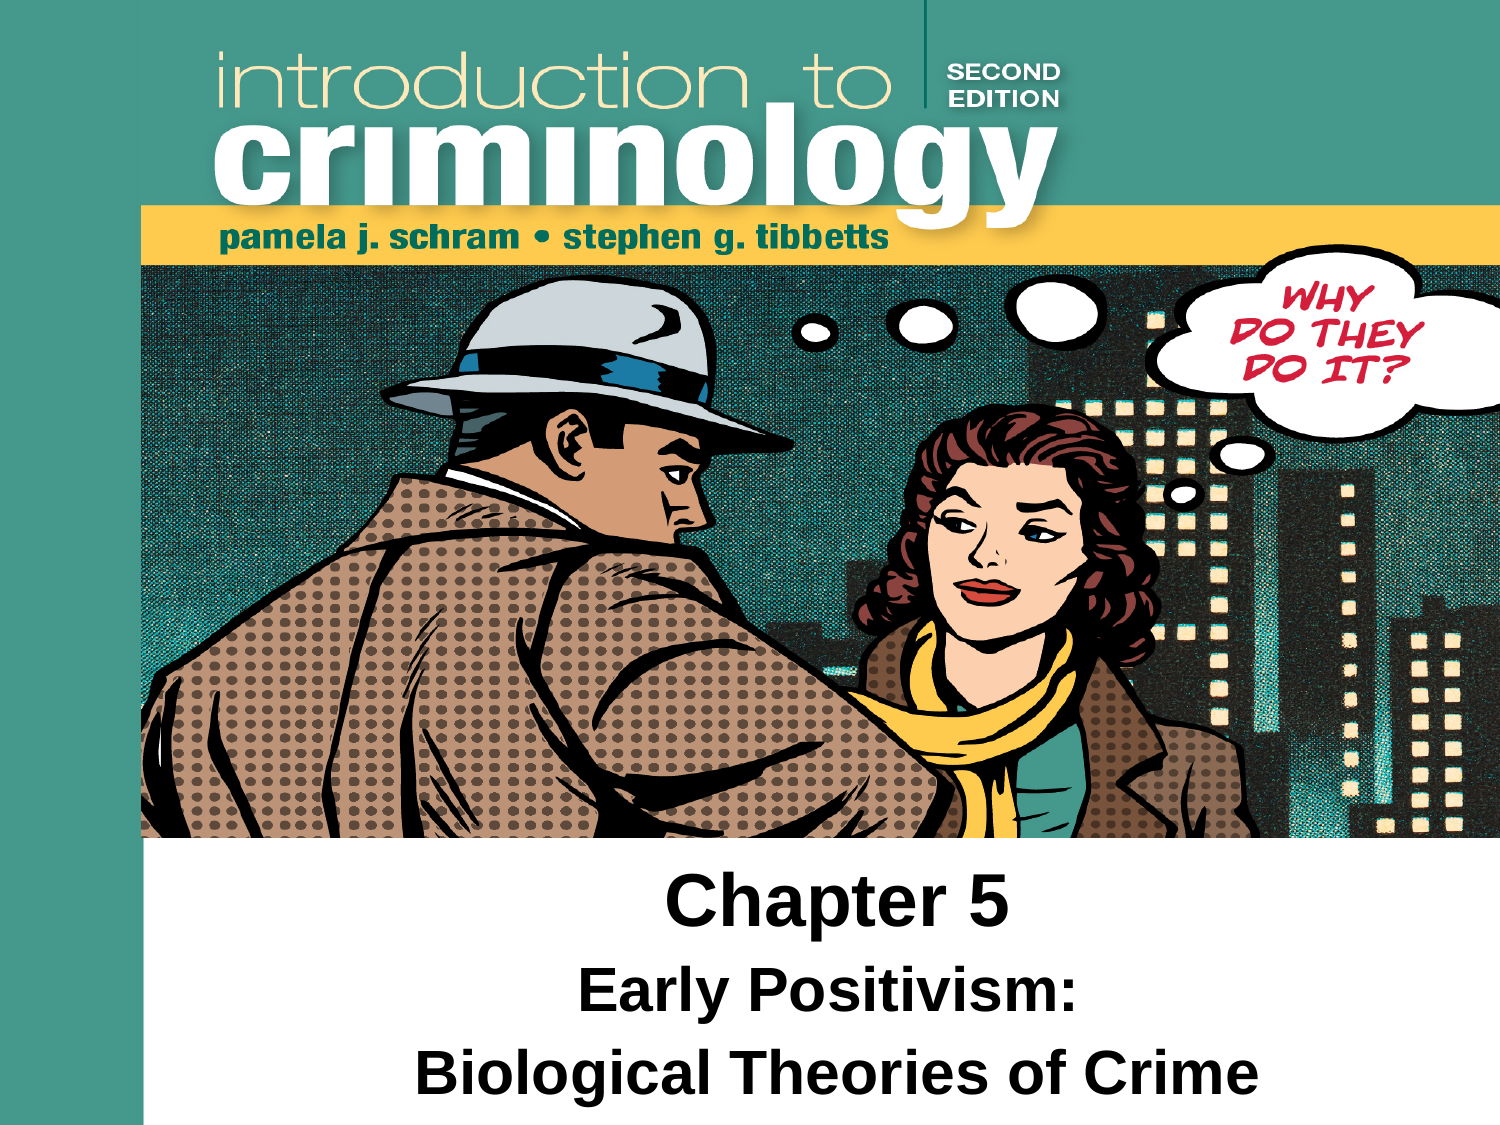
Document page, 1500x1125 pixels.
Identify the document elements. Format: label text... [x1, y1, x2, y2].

list Early Positivism: Biological Theories of Crime [190, 950, 1485, 1098]
picture [0, 0, 1500, 1125]
title Chapter 5 [190, 838, 1485, 950]
